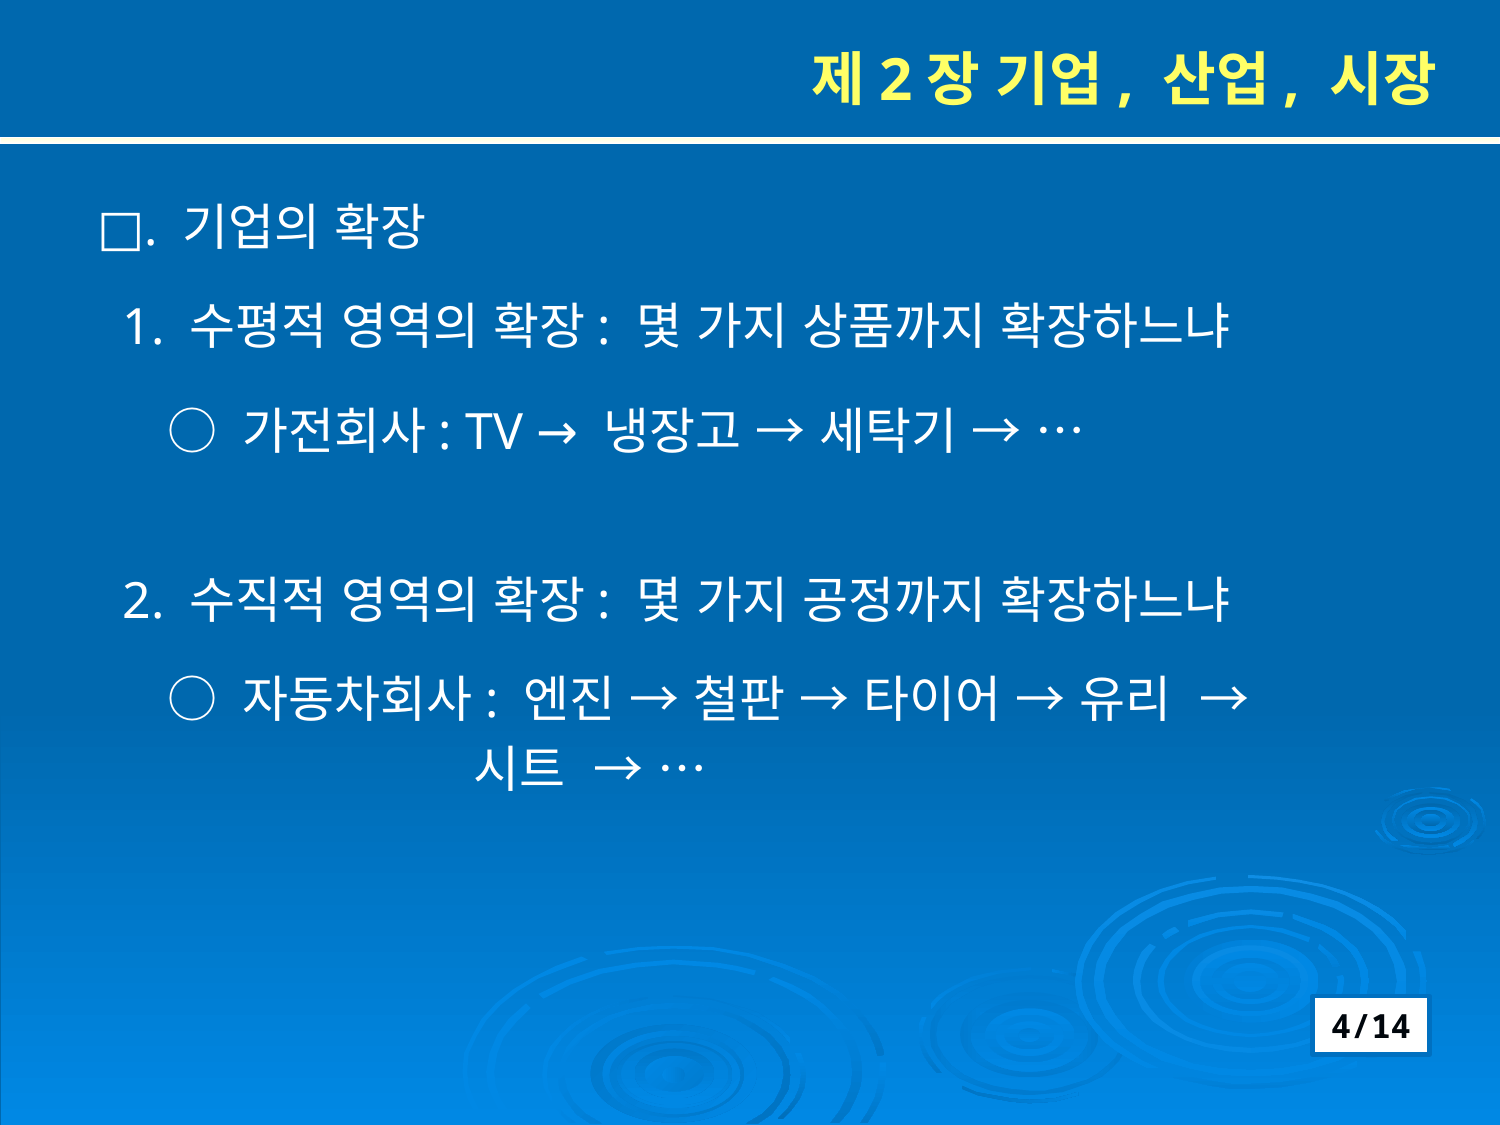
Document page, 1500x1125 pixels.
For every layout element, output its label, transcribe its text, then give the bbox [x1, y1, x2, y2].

text_box 4/14 [1310, 994, 1432, 1057]
list □. 기업의 확장 1. 수평적 영역의 확장: 몇 가지 상품까지 확장하느냐 ○ 가전회사: TV → 냉장고 → 세탁기 → … 2. 수직적 영역의 확장: 몇 가지 공정까지 확장하느냐 ○ 자동차회사: 엔진 → 철판 → 타이어 → 유리 → 시트 → … [81, 187, 1433, 931]
text_box [0, 137, 1500, 144]
text_box 제2장 기업, 산업, 시장 [796, 35, 1466, 120]
